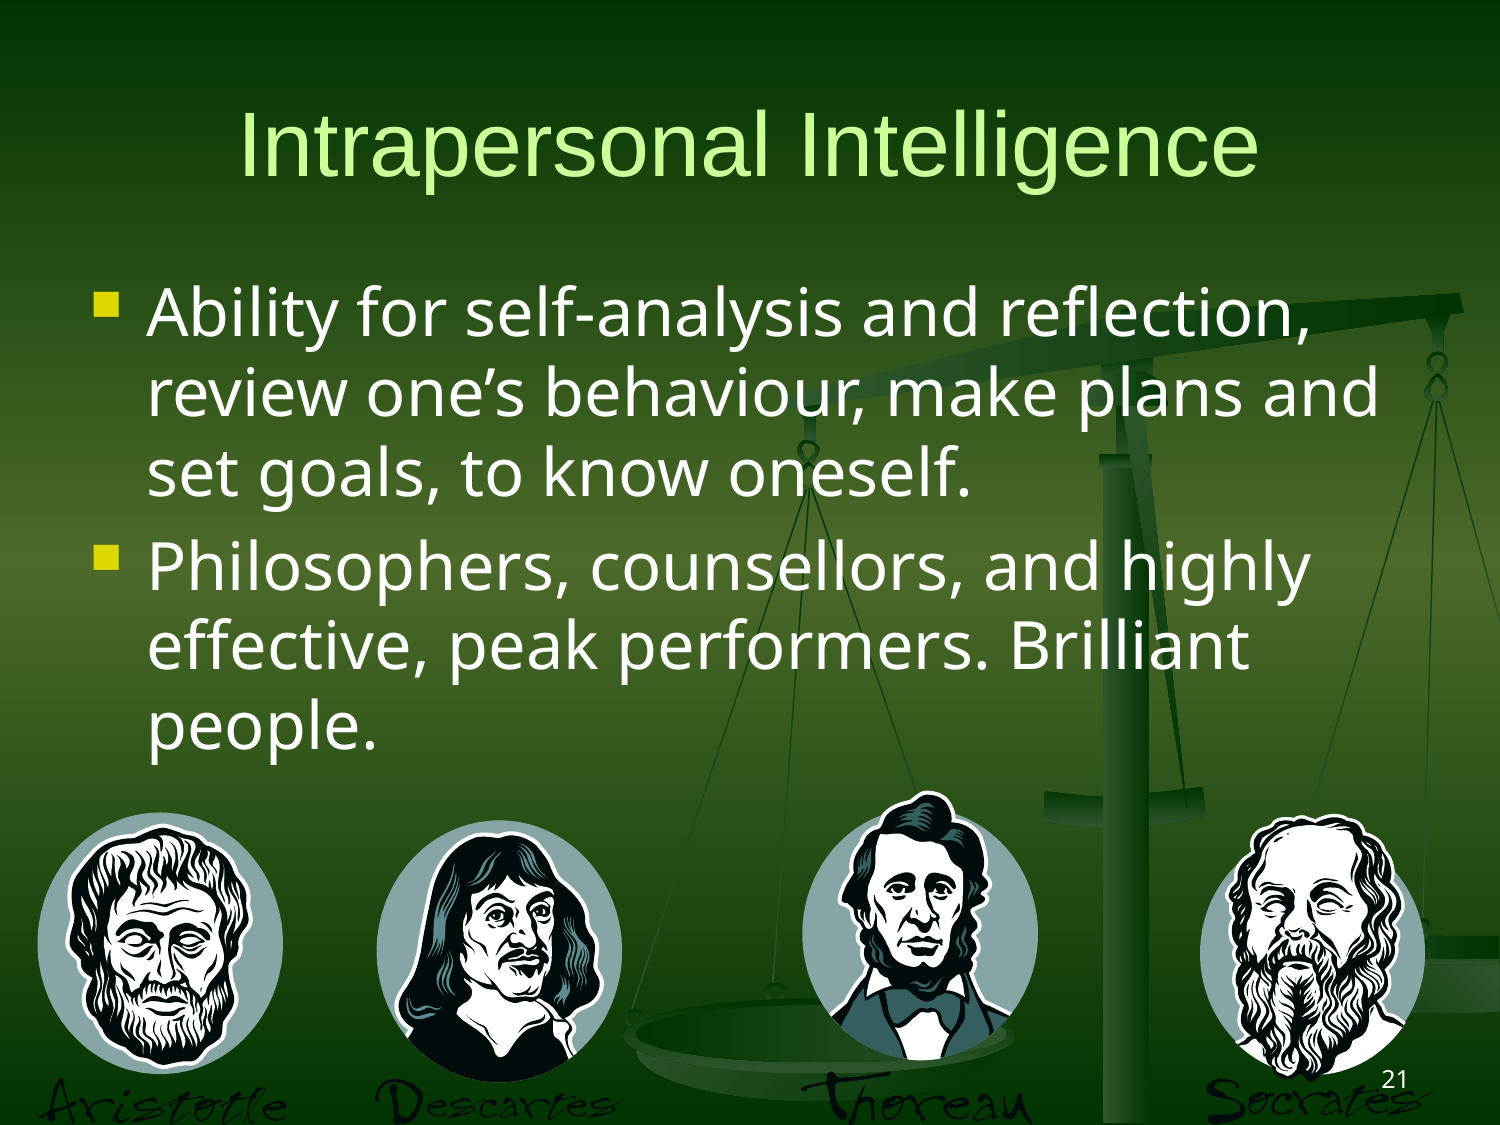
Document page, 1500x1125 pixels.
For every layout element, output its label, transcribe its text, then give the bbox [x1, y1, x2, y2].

title Intrapersonal Intelligence [74, 45, 1426, 234]
slide_number 21 [1074, 1029, 1194, 1106]
list Ability for self-analysis and reflection, review one’s behaviour, make plans and set goals, to know oneself. Philosophers, counsellors, and highly effective, peak performers. Brilliant people. [74, 262, 1426, 1006]
picture [374, 820, 627, 1125]
picture [799, 790, 1039, 1125]
picture [37, 812, 288, 1125]
picture [1199, 810, 1434, 1125]
